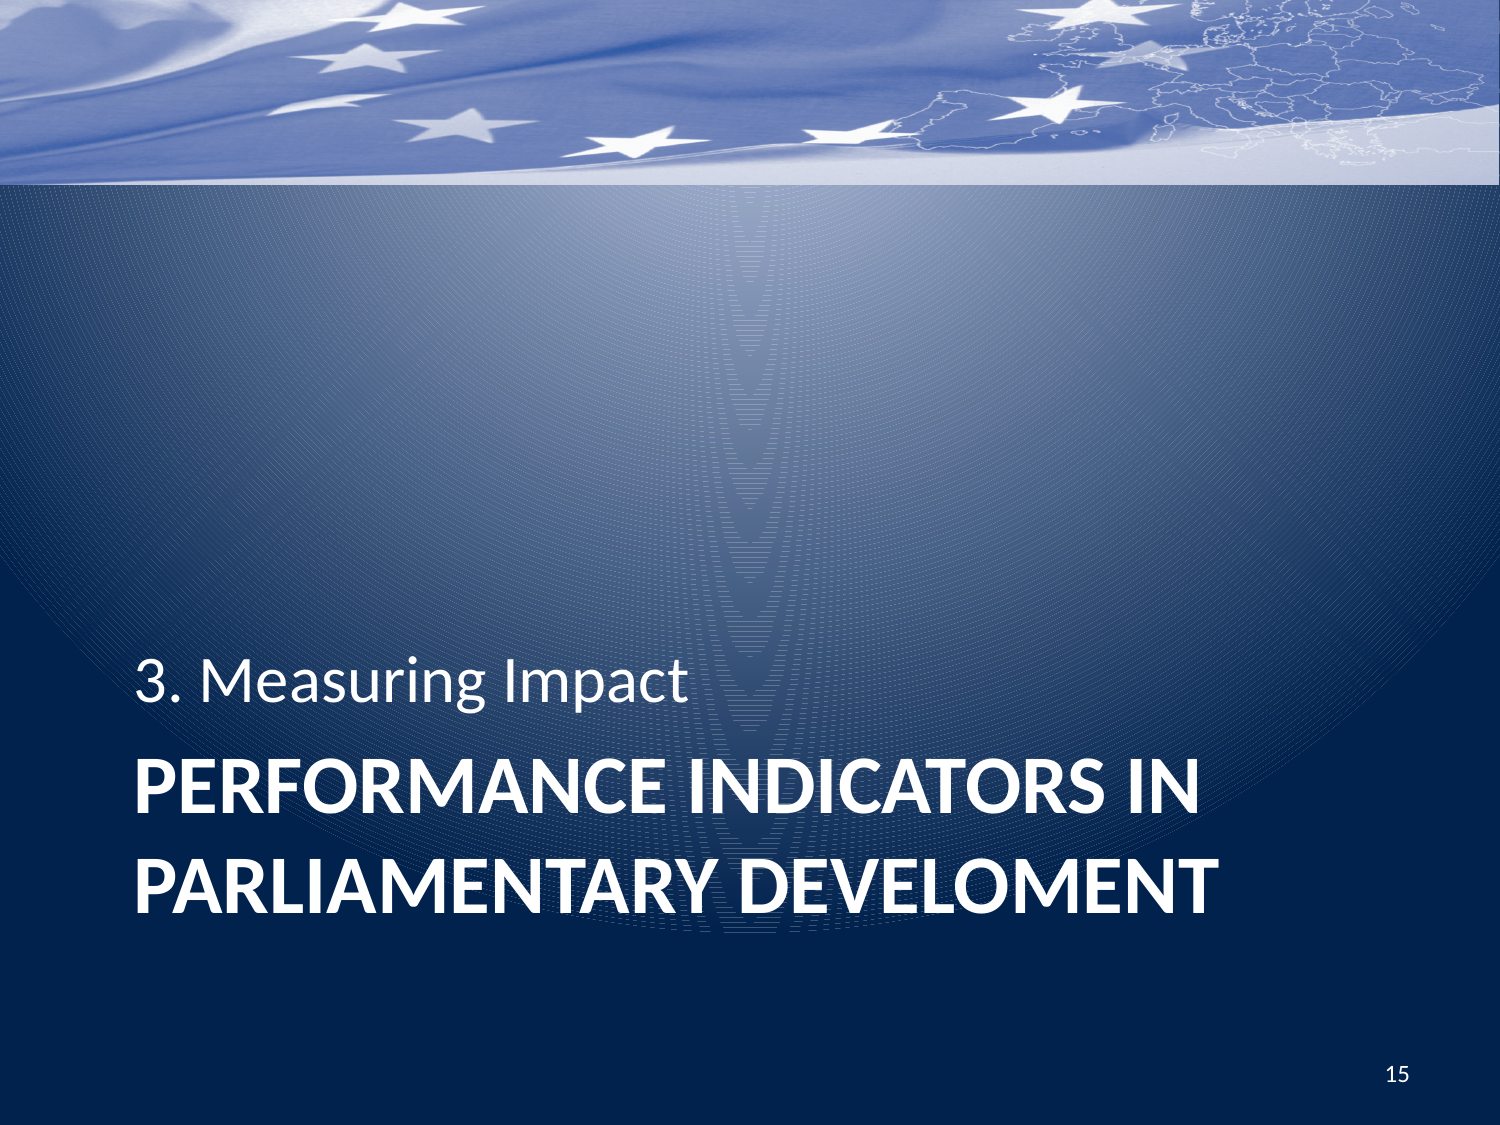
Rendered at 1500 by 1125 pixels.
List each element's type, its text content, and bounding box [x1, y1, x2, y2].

title Performance indicators in parliamentary develoment [118, 723, 1394, 947]
slide_number 15 [1074, 1042, 1425, 1103]
picture [0, 0, 1499, 185]
list 3. Measuring Impact [118, 476, 1394, 723]
